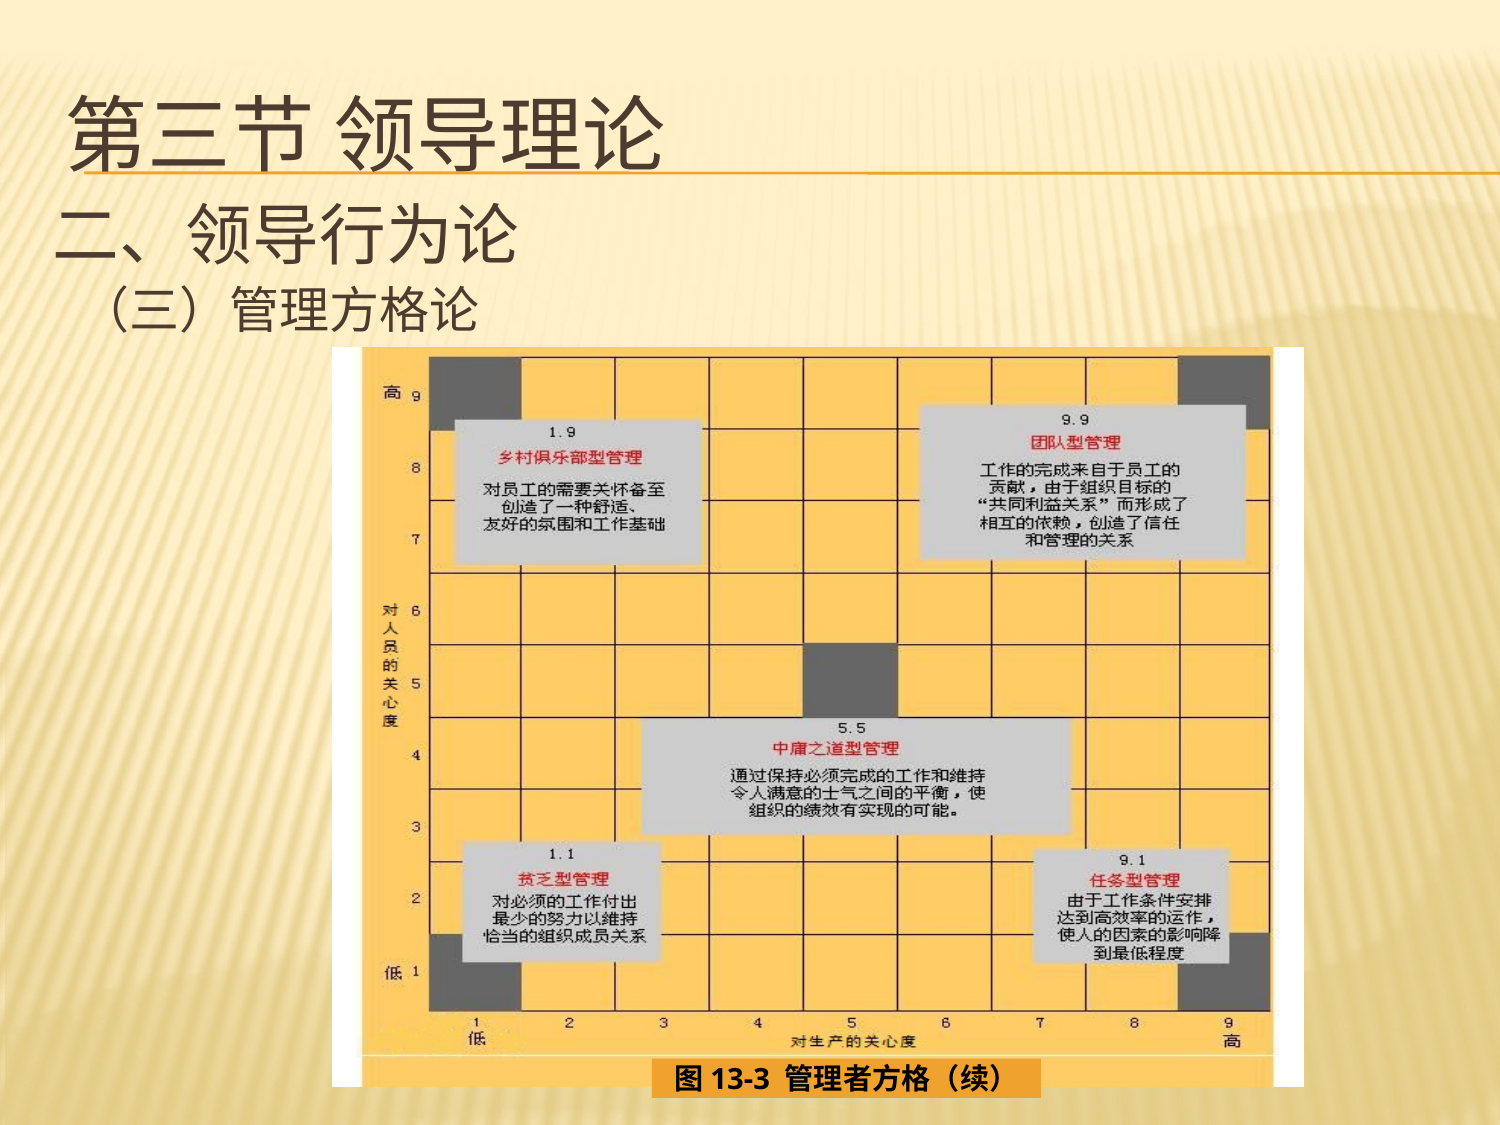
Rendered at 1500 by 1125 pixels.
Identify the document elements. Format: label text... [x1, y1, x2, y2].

list 二、领导行为论 （三）管理方格论 [37, 200, 1463, 348]
title 第三节 领导理论 [50, 63, 1475, 201]
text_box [332, 347, 1304, 1099]
